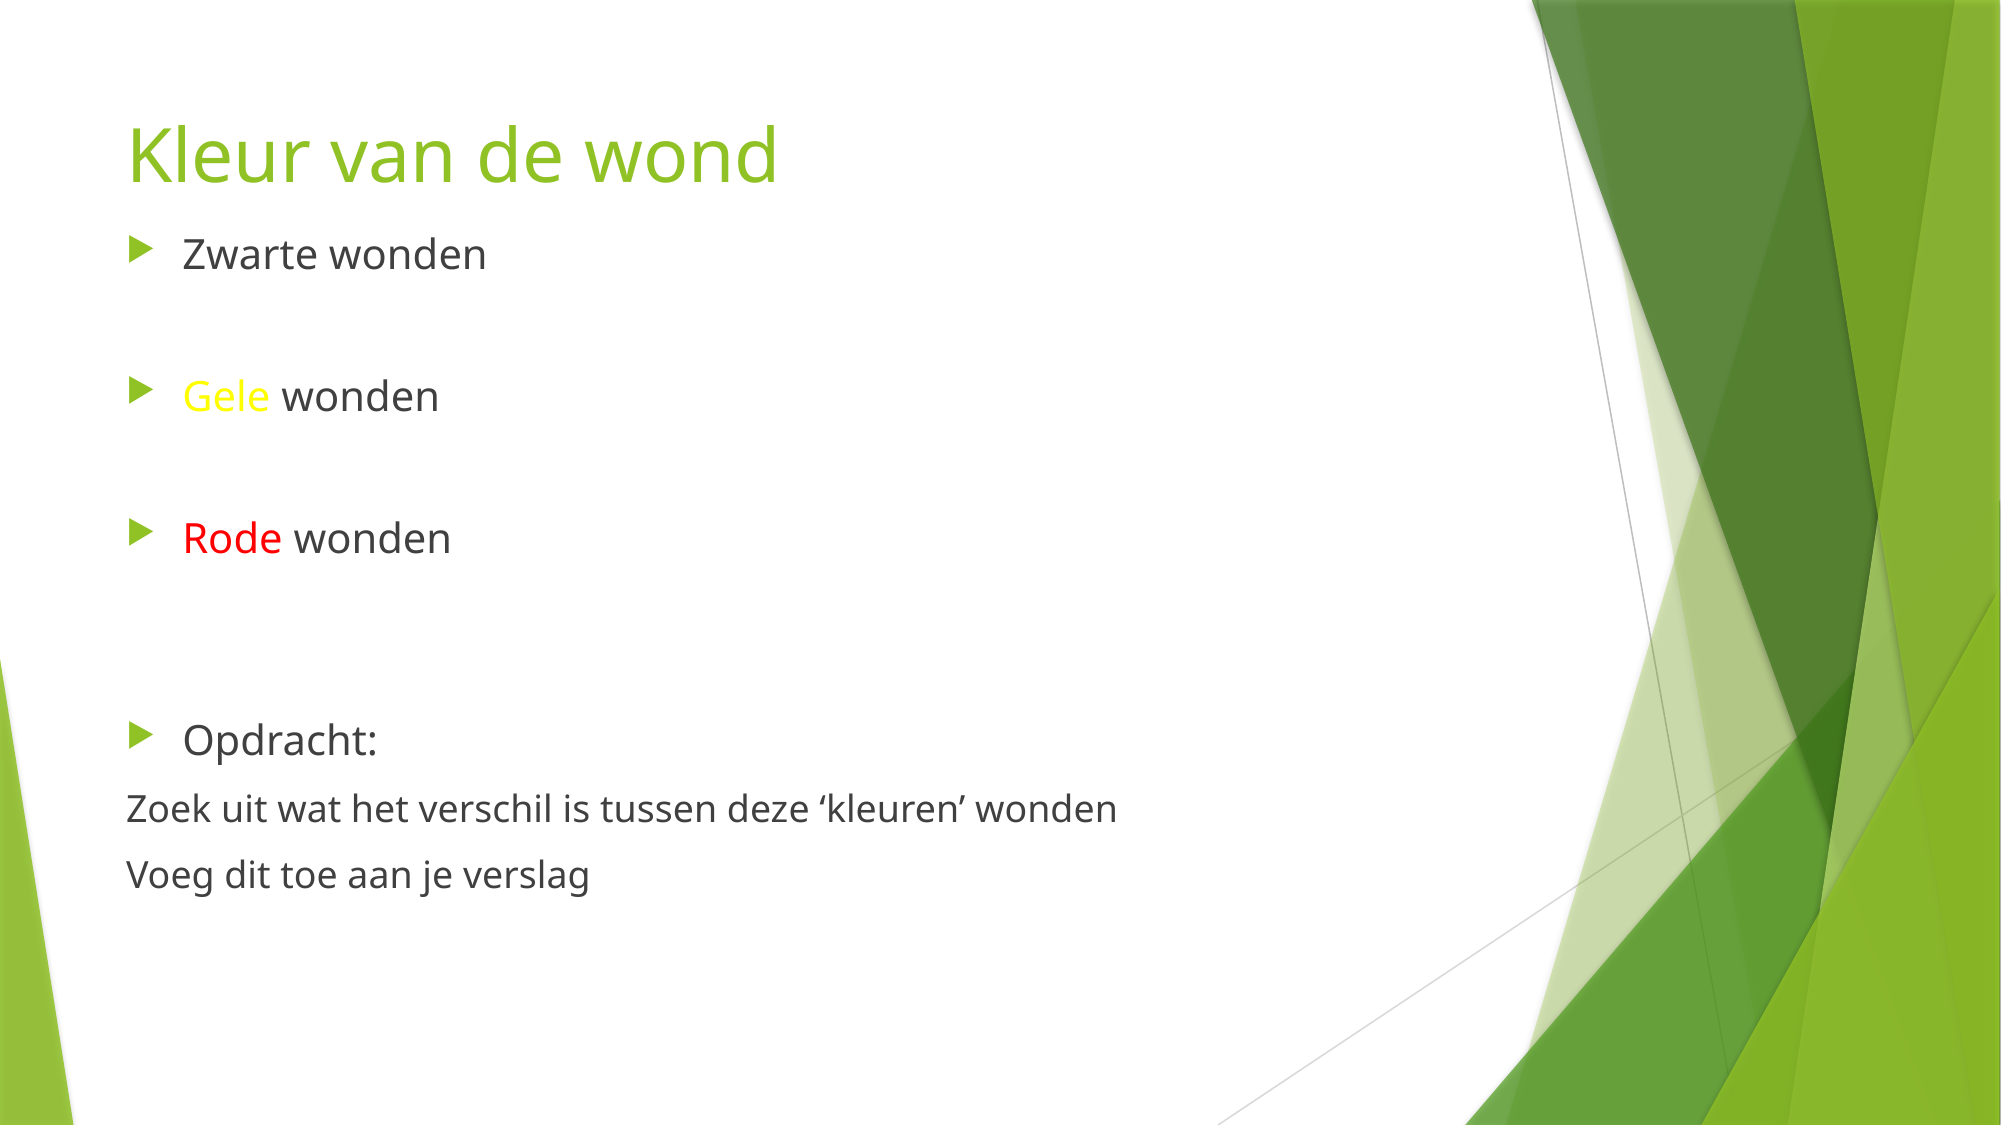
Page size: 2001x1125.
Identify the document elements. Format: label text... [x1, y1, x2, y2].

list Zwarte wonden Gele wonden Rode wonden Opdracht: Zoek uit wat het verschil is tussen deze ‘kleuren’ wonden Voeg dit toe aan je verslag [111, 220, 1522, 991]
title Kleur van de wond [111, 99, 1522, 220]
